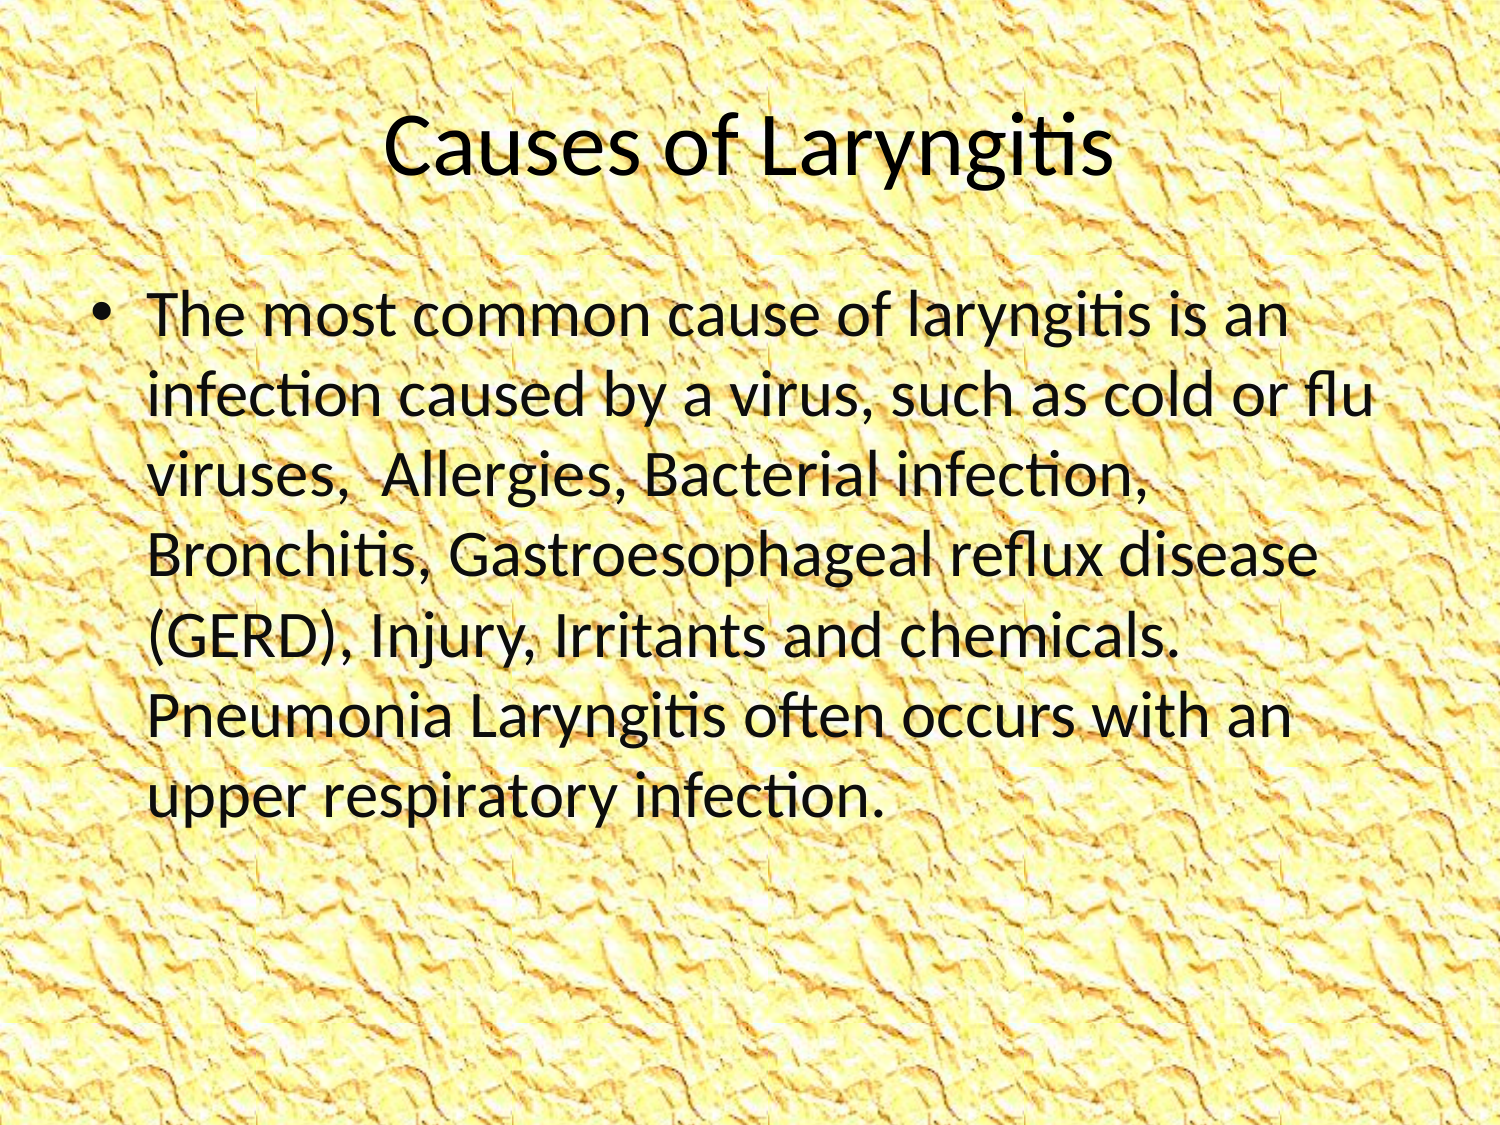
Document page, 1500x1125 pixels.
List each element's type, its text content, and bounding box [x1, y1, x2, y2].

title Causes of Laryngitis [75, 45, 1425, 233]
picture [0, 0, 1500, 1125]
list The most common cause of laryngitis is an infection caused by a virus, such as cold or flu viruses, Allergies, Bacterial infection, Bronchitis, Gastroesophageal reflux disease (GERD), Injury, Irritants and chemicals. Pneumonia Laryngitis often occurs with an upper respiratory infection. [75, 262, 1425, 1005]
